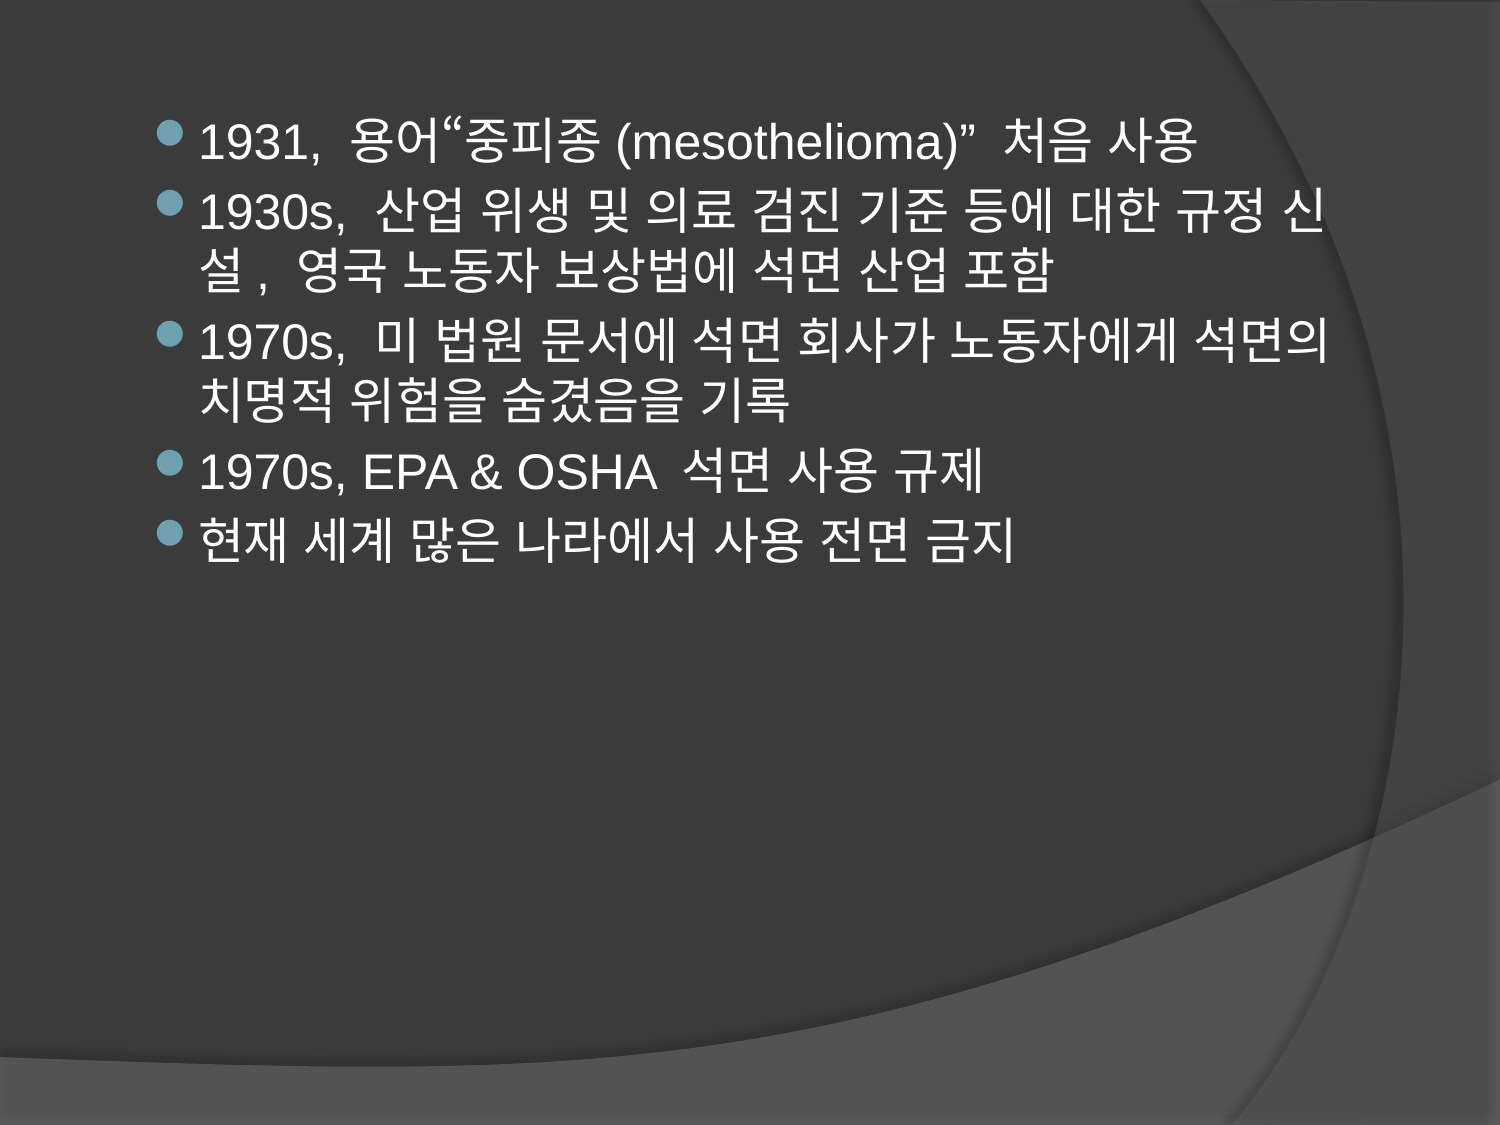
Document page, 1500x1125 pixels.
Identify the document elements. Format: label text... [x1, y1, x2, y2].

list 1931, 용어“중피종(mesothelioma)” 처음 사용 1930s, 산업 위생 및 의료 검진 기준 등에 대한 규정 신설, 영국 노동자 보상법에 석면 산업 포함 1970s, 미 법원 문서에 석면 회사가 노동자에게 석면의 치명적 위험을 숨겼음을 기록 1970s, EPA & OSHA 석면 사용 규제 현재 세계 많은 나라에서 사용 전면 금지 [64, 101, 1412, 1024]
